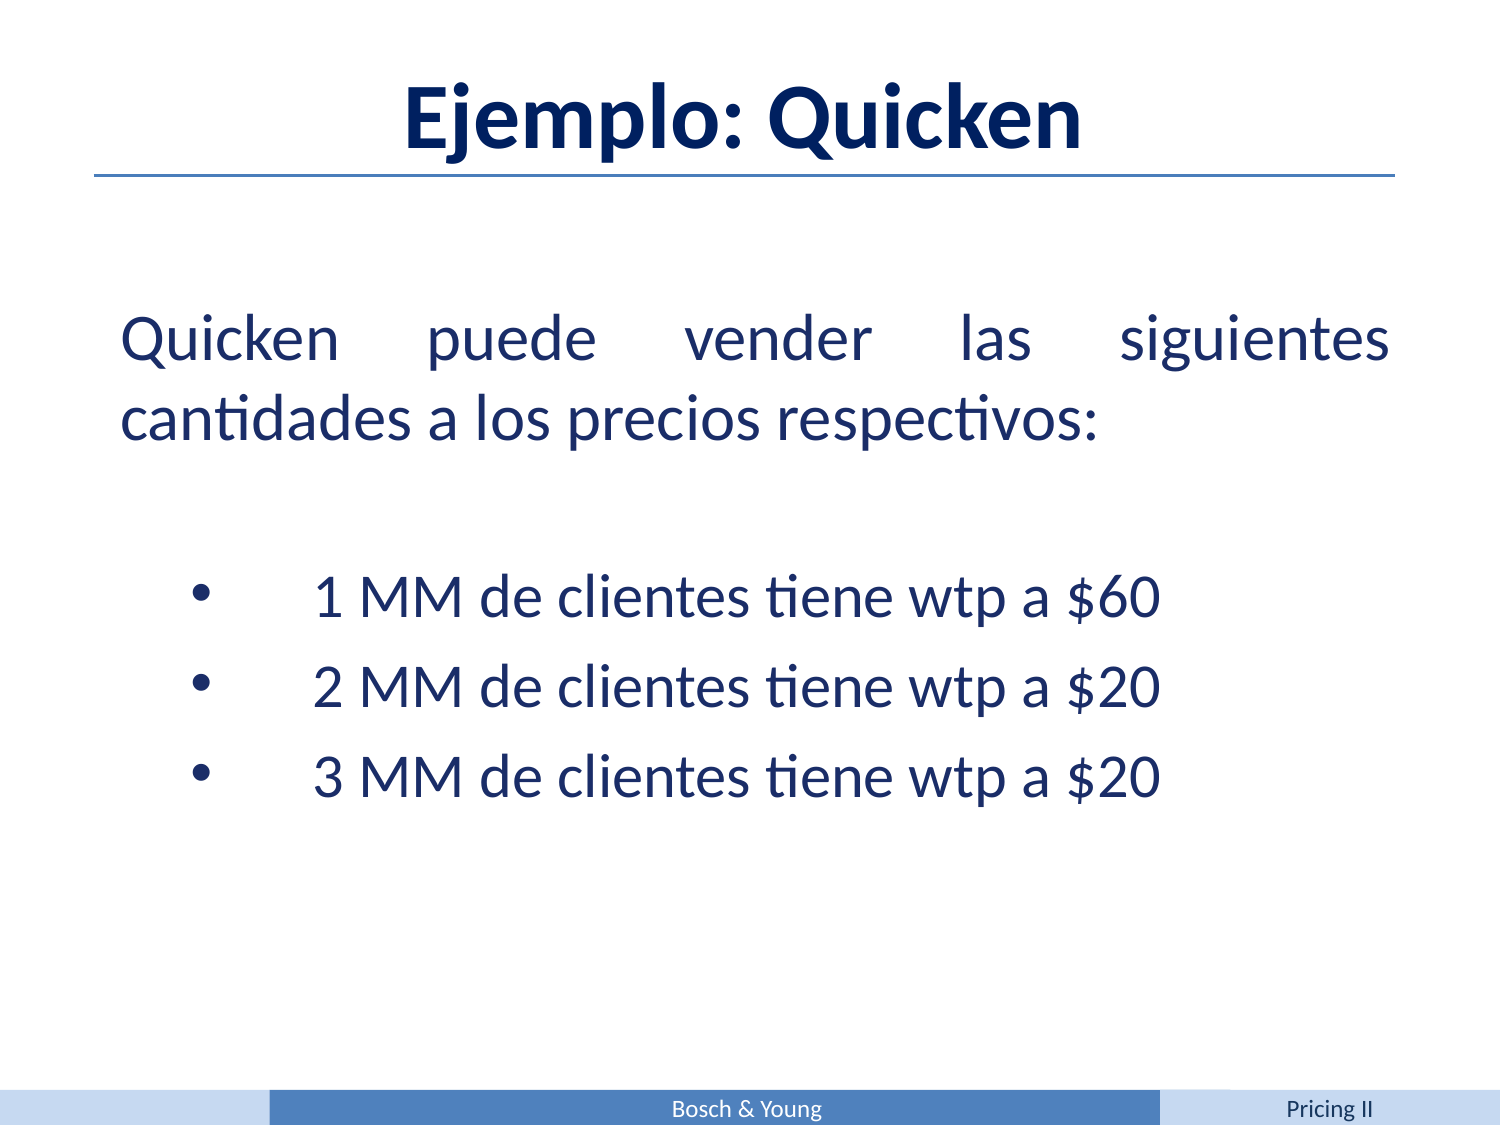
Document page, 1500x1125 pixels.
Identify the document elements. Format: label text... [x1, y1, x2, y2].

text_box Bosch & Young [272, 1088, 1158, 1125]
text_box 1 MM de clientes tiene wtp a $60 2 MM de clientes tiene wtp a $20 3 MM de clientes tiene wtp a $20 [175, 532, 1383, 817]
text_box [0, 1088, 272, 1125]
text_box Quicken puede vender las siguientes cantidades a los precios respectivos: [105, 286, 1407, 461]
text_box Ejemplo: Quicken [58, 46, 1430, 175]
text_box Pricing II [1158, 1088, 1500, 1125]
